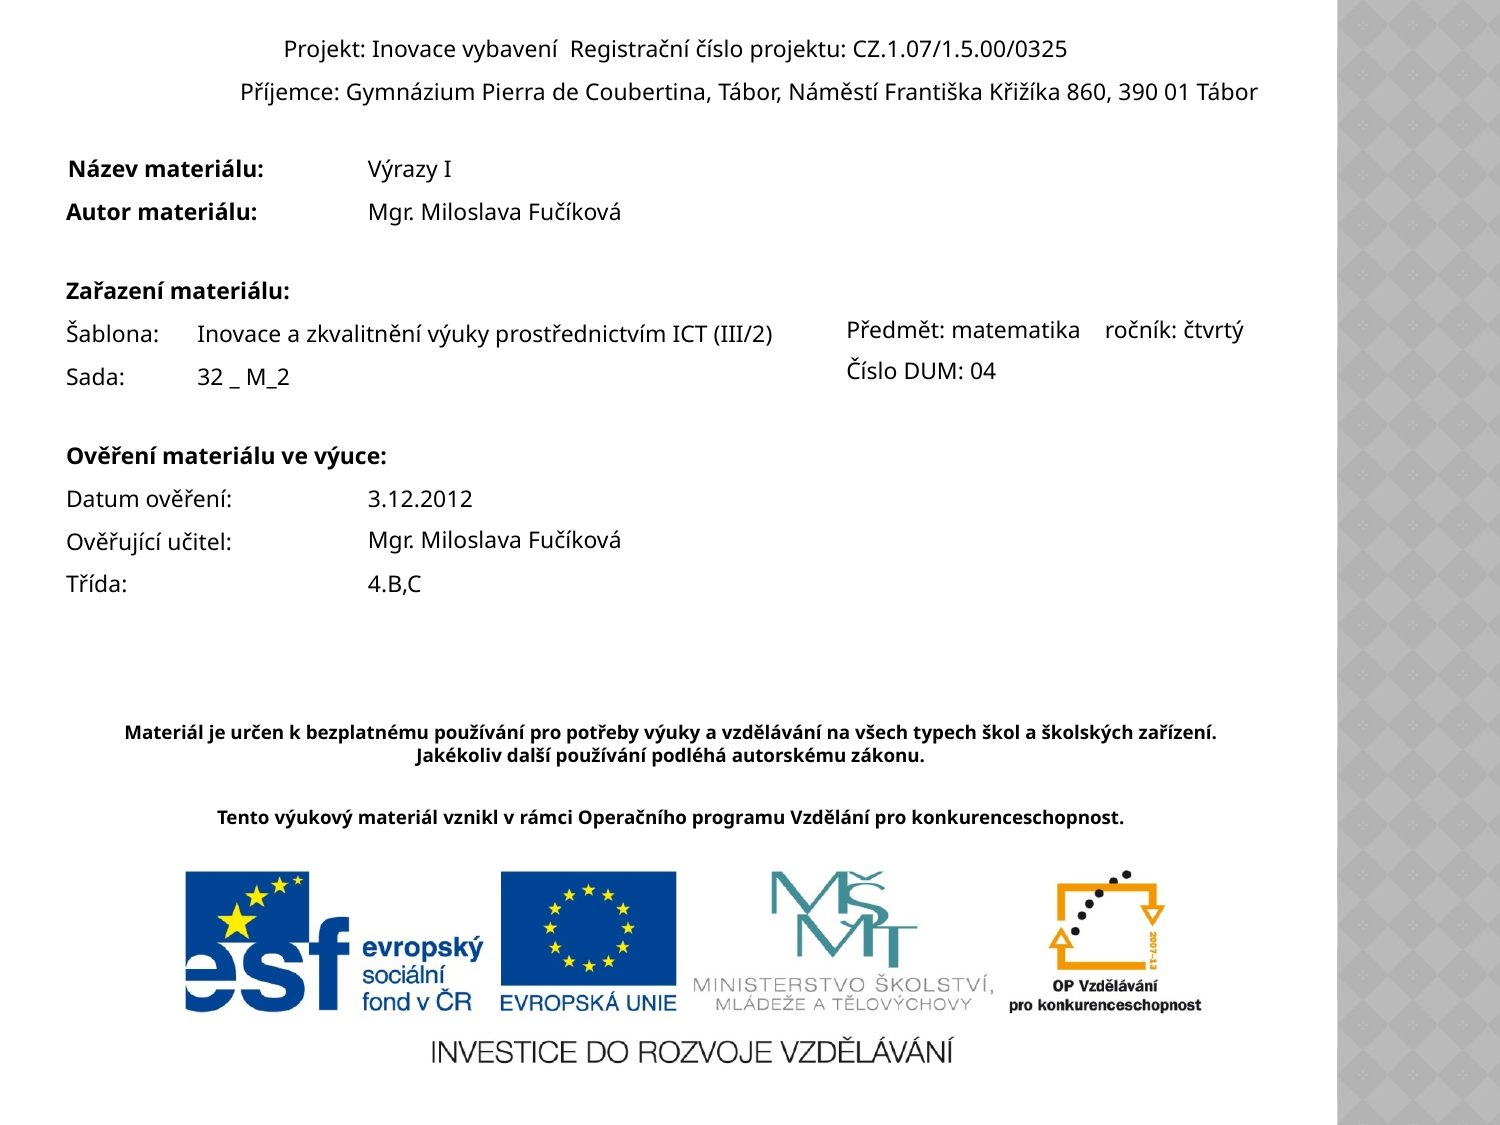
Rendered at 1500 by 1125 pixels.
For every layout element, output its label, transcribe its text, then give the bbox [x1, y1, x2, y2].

text_box Třída: [52, 563, 180, 604]
text_box 4.B,C [354, 562, 464, 604]
text_box Materiál je určen k bezplatnému používání pro potřeby výuky a vzdělávání na všech typech škol a školských zařízení. Jakékoliv další používání podléhá autorskému zákonu. [0, 714, 1341, 773]
text_box [1188, 352, 1384, 425]
text_box 32 _ M_2 [183, 356, 580, 398]
text_box Inovace a zkvalitnění výuky prostřednictvím ICT (III/2) [183, 313, 949, 354]
text_box 3.12.2012 [354, 478, 490, 519]
text_box Název materiálu: [54, 148, 374, 217]
text_box Zařazení materiálu: [52, 270, 379, 311]
text_box Výrazy I [354, 148, 490, 189]
text_box Autor materiálu: [52, 191, 334, 233]
text_box Šablona: [52, 313, 183, 354]
text_box Mgr. Miloslava Fučíková [354, 191, 727, 233]
picture [179, 867, 1210, 1067]
text_box Datum ověření: [52, 478, 308, 519]
text_box Tento výukový materiál vznikl v rámci Operačního programu Vzdělání pro konkurenceschopnost. [0, 798, 1341, 835]
text_box Projekt: Inovace vybavení Registrační číslo projektu: CZ.1.07/1.5.00/0325 [269, 28, 1230, 69]
text_box Příjemce: Gymnázium Pierra de Coubertina, Tábor, Náměstí Františka Křižíka 860, 390 01 Tábor [116, 71, 1384, 113]
text_box Sada: [52, 356, 180, 398]
text_box Předmět: matematika ročník: čtvrtý [832, 308, 1388, 350]
text_box Mgr. Miloslava Fučíková [354, 519, 656, 561]
text_box Ověření materiálu ve výuce: [52, 435, 507, 476]
text_box Číslo DUM: 04 [832, 349, 1036, 391]
text_box Ověřující učitel: [52, 521, 312, 563]
